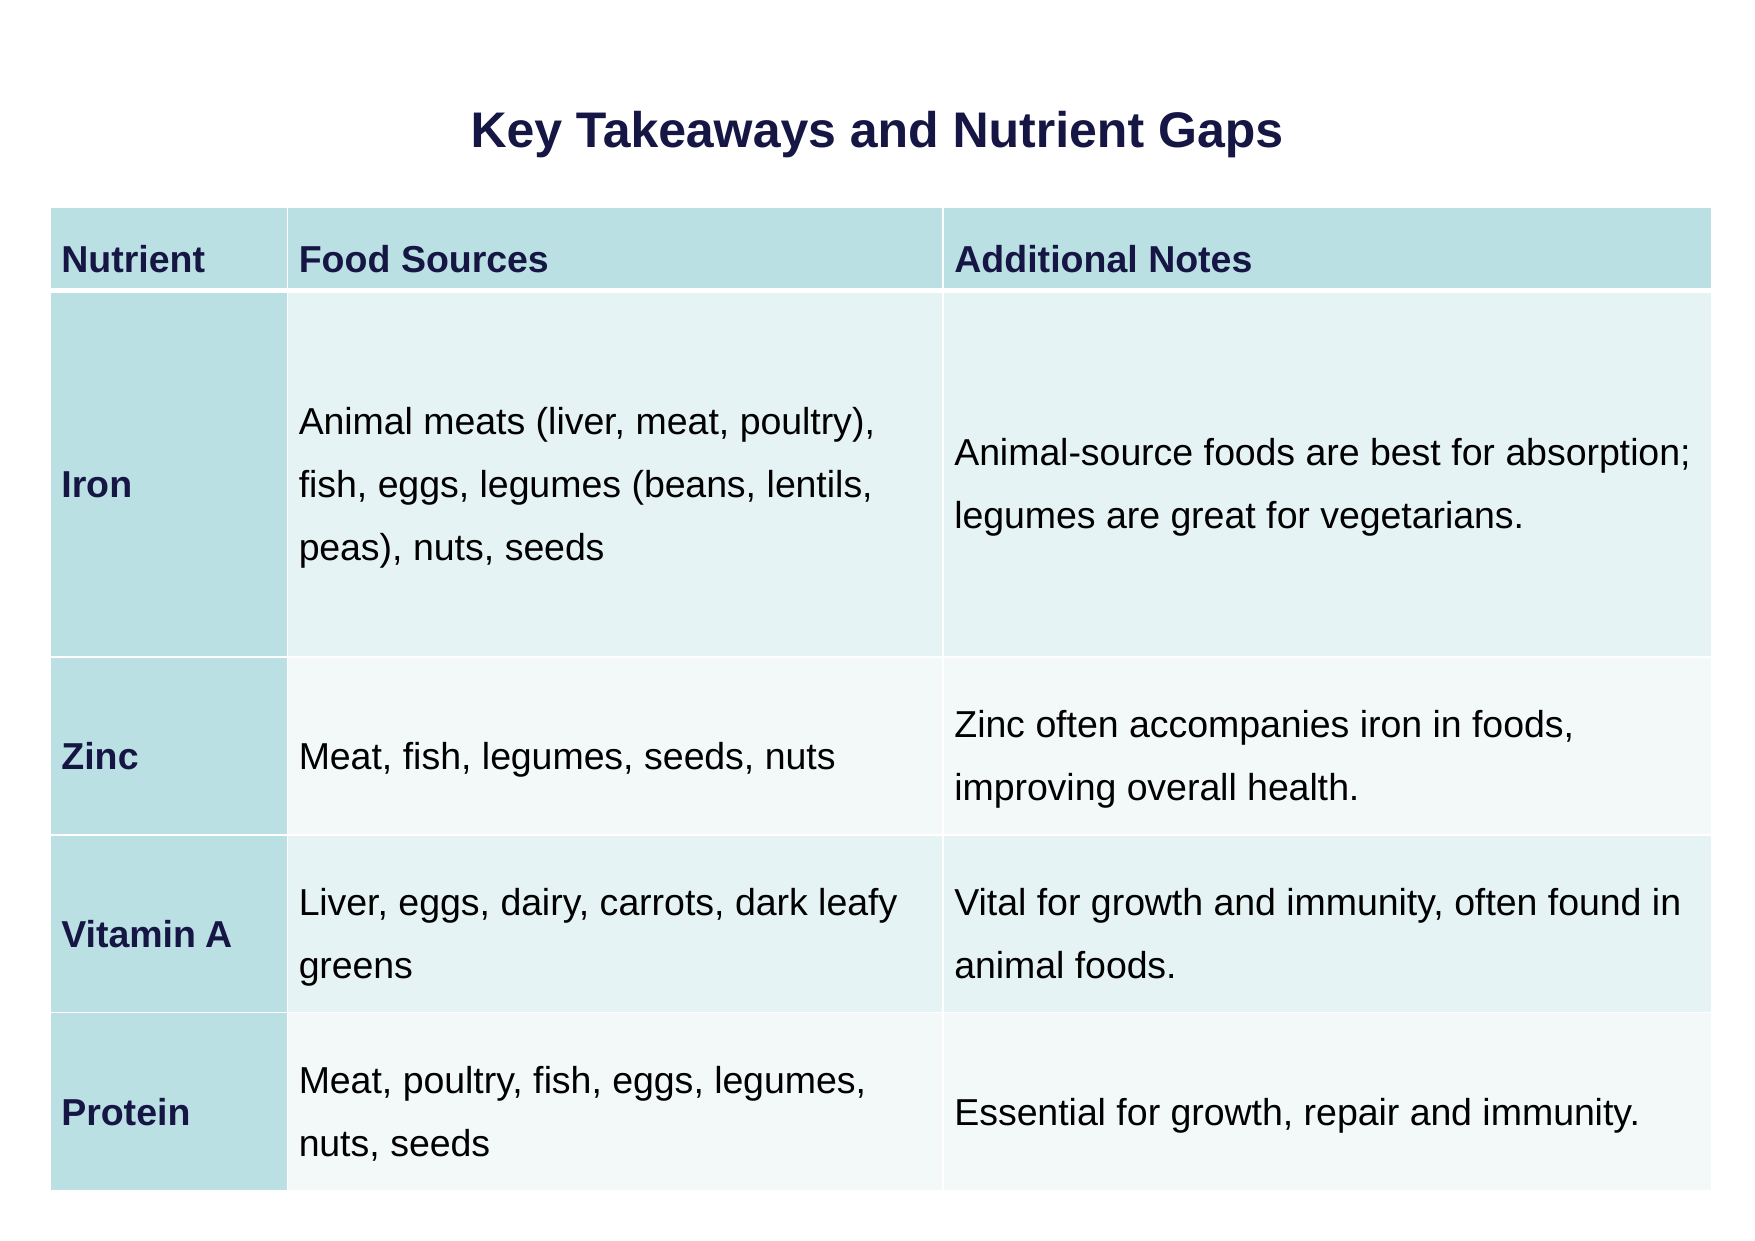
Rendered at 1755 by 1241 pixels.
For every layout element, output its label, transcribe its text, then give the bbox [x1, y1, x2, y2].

table_cell Meat, poultry, fish, eggs, legumes, nuts, seeds [288, 1013, 942, 1190]
table_header Food Sources [288, 208, 942, 288]
table_cell Vital for growth and immunity, often found in animal foods. [944, 836, 1711, 1012]
table_cell Zinc often accompanies iron in foods, improving overall health. [944, 658, 1711, 834]
table_cell Meat, fish, legumes, seeds, nuts [288, 658, 942, 834]
table_cell Protein [51, 1013, 287, 1190]
table_cell Essential for growth, repair and immunity. [944, 1013, 1711, 1190]
table_cell Zinc [51, 658, 287, 834]
table_header Nutrient [51, 208, 287, 288]
table_cell Liver, eggs, dairy, carrots, dark leafy greens [288, 836, 942, 1012]
table_cell Animal-source foods are best for absorption; legumes are great for vegetarians. [944, 293, 1711, 656]
table_header Additional Notes [944, 208, 1711, 288]
title Key Takeaways and Nutrient Gaps [87, 88, 1667, 187]
table_cell Animal meats (liver, meat, poultry), fish, eggs, legumes (beans, lentils, peas), nuts, seeds [288, 293, 942, 656]
table_cell Vitamin A [51, 836, 287, 1012]
table_cell Iron [51, 293, 287, 656]
